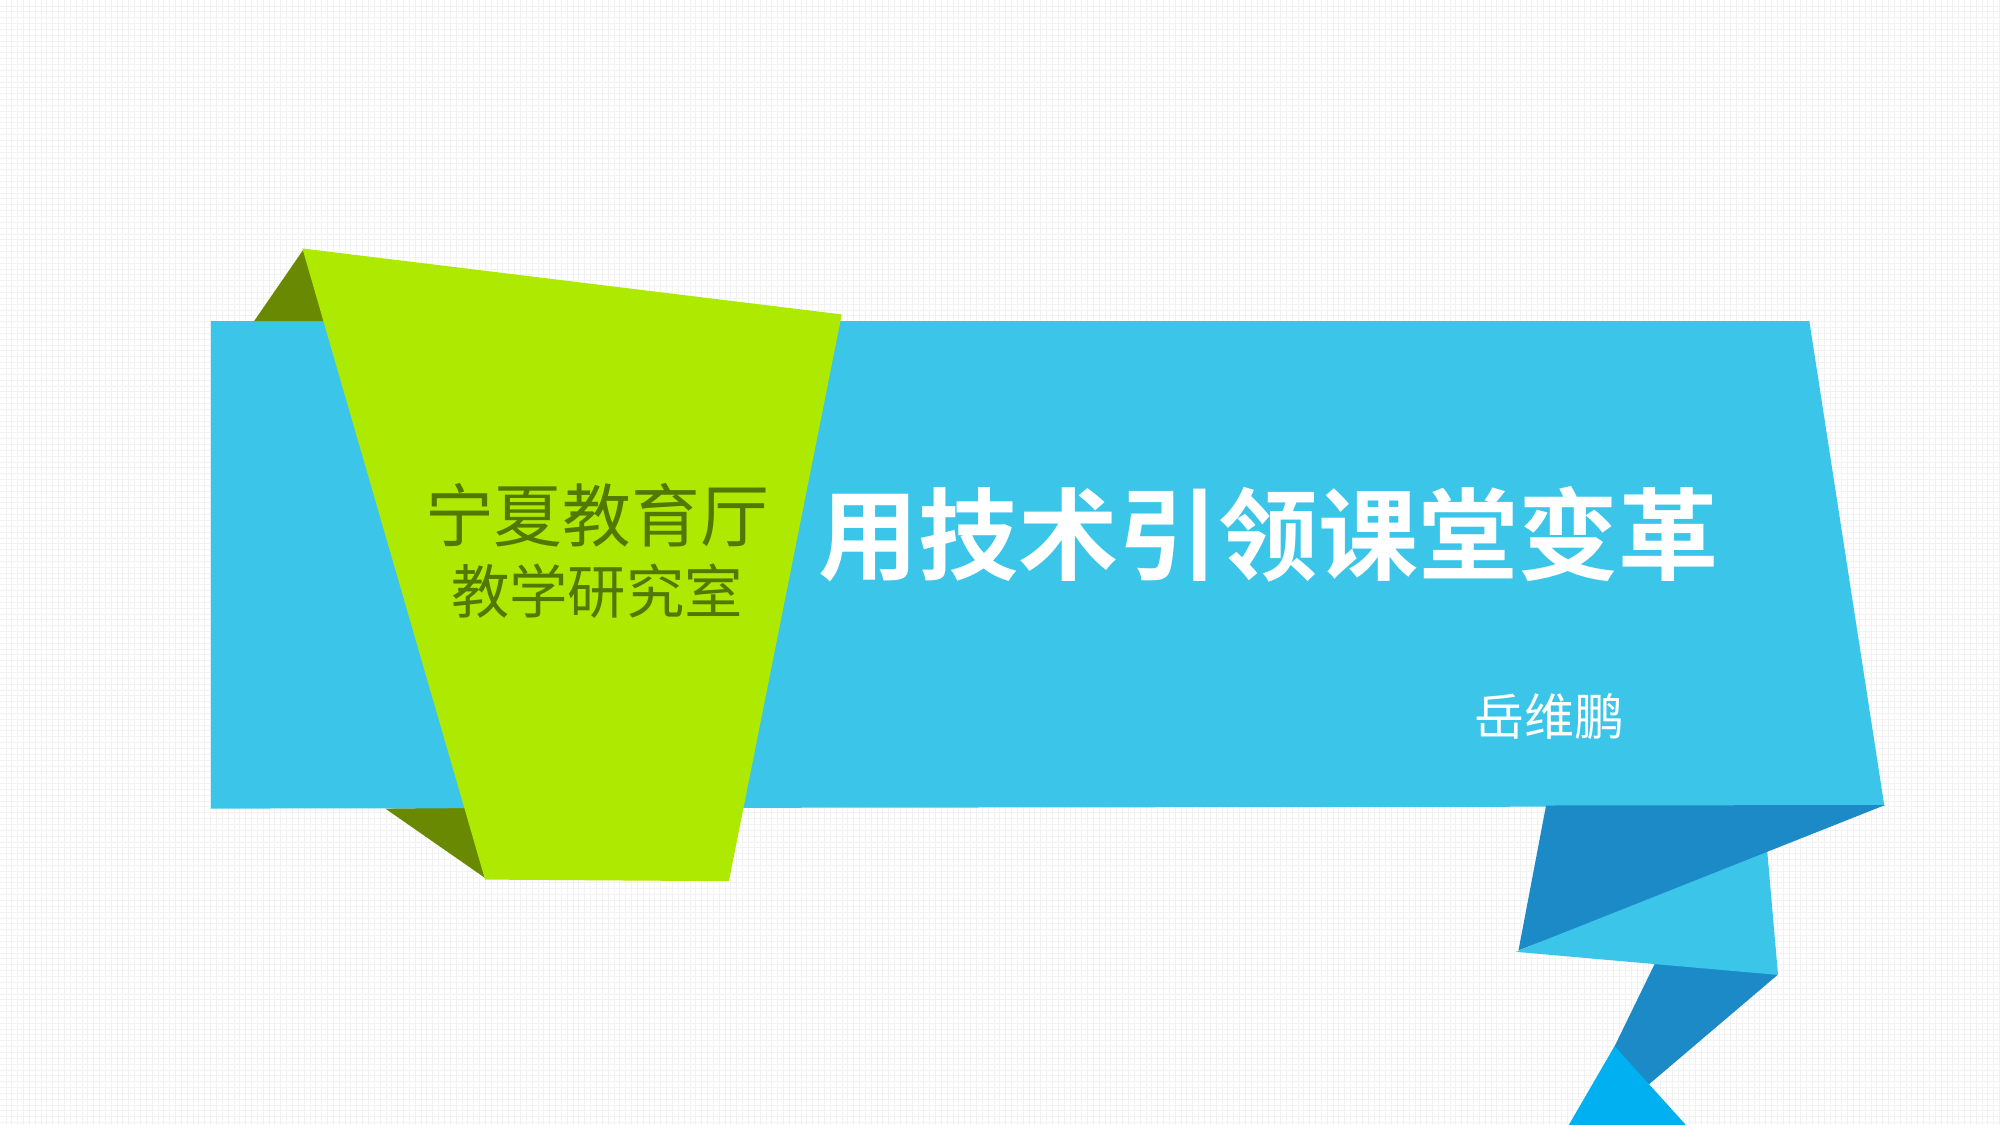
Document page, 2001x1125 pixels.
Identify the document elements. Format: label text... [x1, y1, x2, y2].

text_box [1614, 965, 1778, 1084]
text_box 用技术引领课堂变革 [803, 464, 1825, 600]
text_box 岳维鹏 [1459, 677, 1654, 753]
text_box [302, 248, 842, 565]
text_box 宁夏教育厅教学研究室 [394, 464, 800, 633]
text_box [209, 320, 464, 810]
text_box [1567, 1044, 1688, 1125]
text_box [385, 810, 484, 879]
text_box [413, 633, 779, 882]
text_box [252, 249, 323, 323]
text_box [744, 320, 1886, 809]
text_box [1515, 853, 1780, 977]
text_box [1517, 804, 1886, 953]
